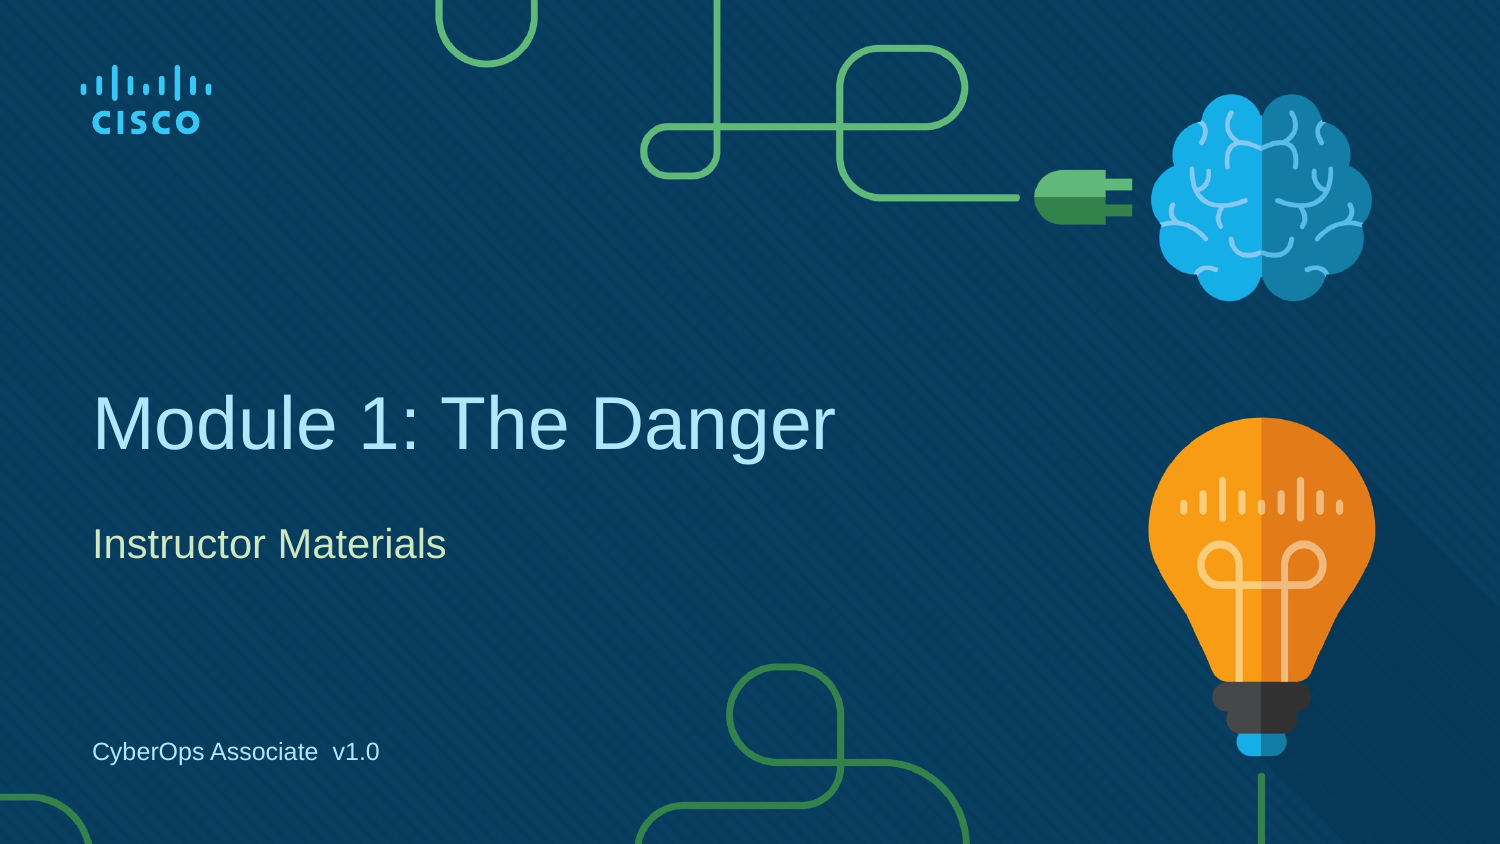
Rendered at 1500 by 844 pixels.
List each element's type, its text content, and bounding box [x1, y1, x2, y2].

title Module 1: The Danger [77, 200, 1153, 474]
picture [0, 0, 1500, 844]
list Instructor Materials [77, 513, 1049, 563]
subtitle CyberOps Associate v1.0 [77, 624, 466, 773]
